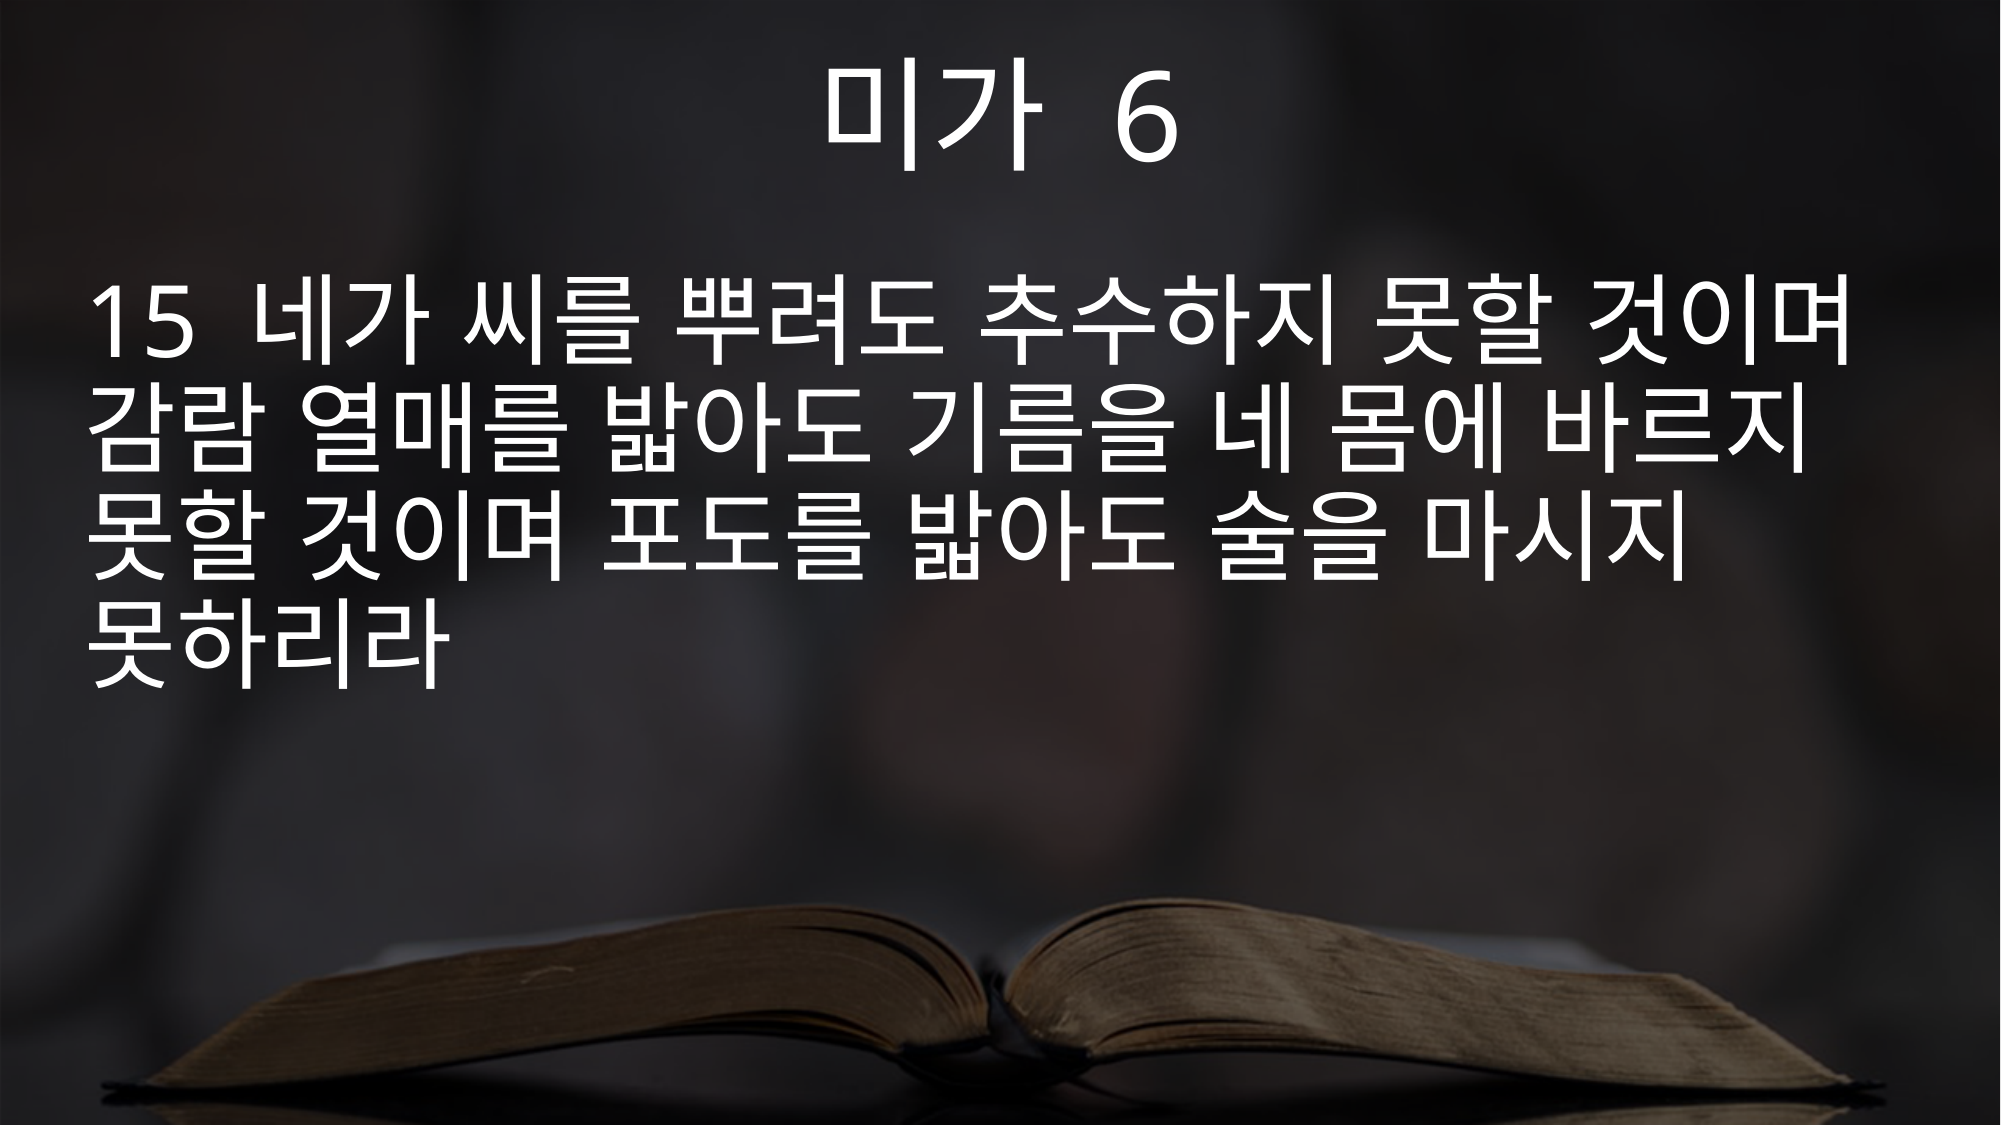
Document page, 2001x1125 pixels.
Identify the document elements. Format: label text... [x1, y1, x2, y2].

list 15 네가 씨를 뿌려도 추수하지 못할 것이며 감람 열매를 밟아도 기름을 네 몸에 바르지 못할 것이며 포도를 밟아도 술을 마시지 못하리라 [69, 263, 1953, 423]
footer 미가 6 [0, 32, 2000, 192]
picture [0, 0, 2001, 1125]
